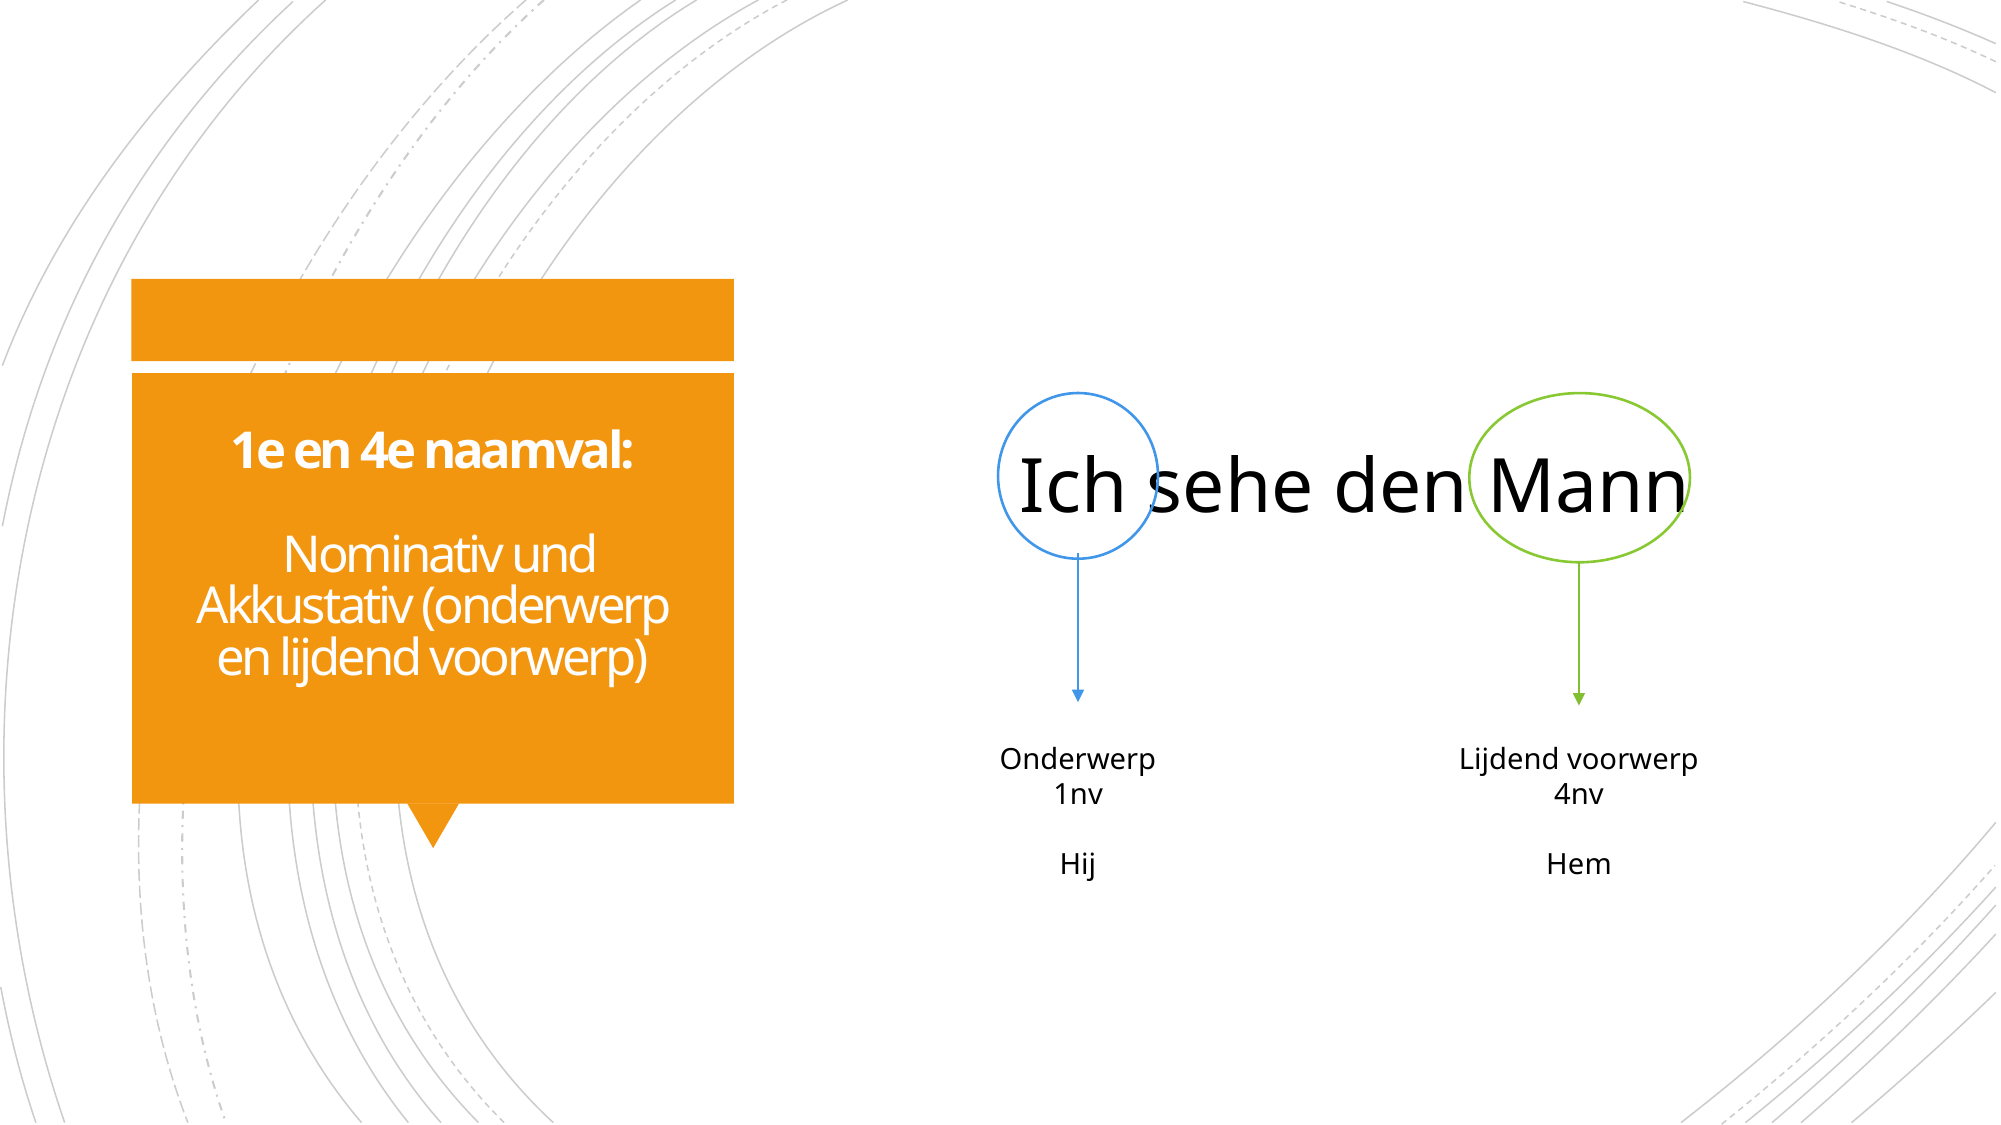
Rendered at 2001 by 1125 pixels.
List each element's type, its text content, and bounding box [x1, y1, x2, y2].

text_box Lijdend voorwerp 4nv Hem [1439, 732, 1719, 888]
title 1e en 4e naamval: Nominativ und Akkustativ (onderwerp en lijdend voorwerp) [145, 385, 720, 789]
text_box [996, 391, 1160, 560]
list Ich sehe den Mann [839, 131, 1871, 816]
text_box Onderwerp 1nv Hij [962, 732, 1194, 888]
text_box [1467, 391, 1692, 564]
